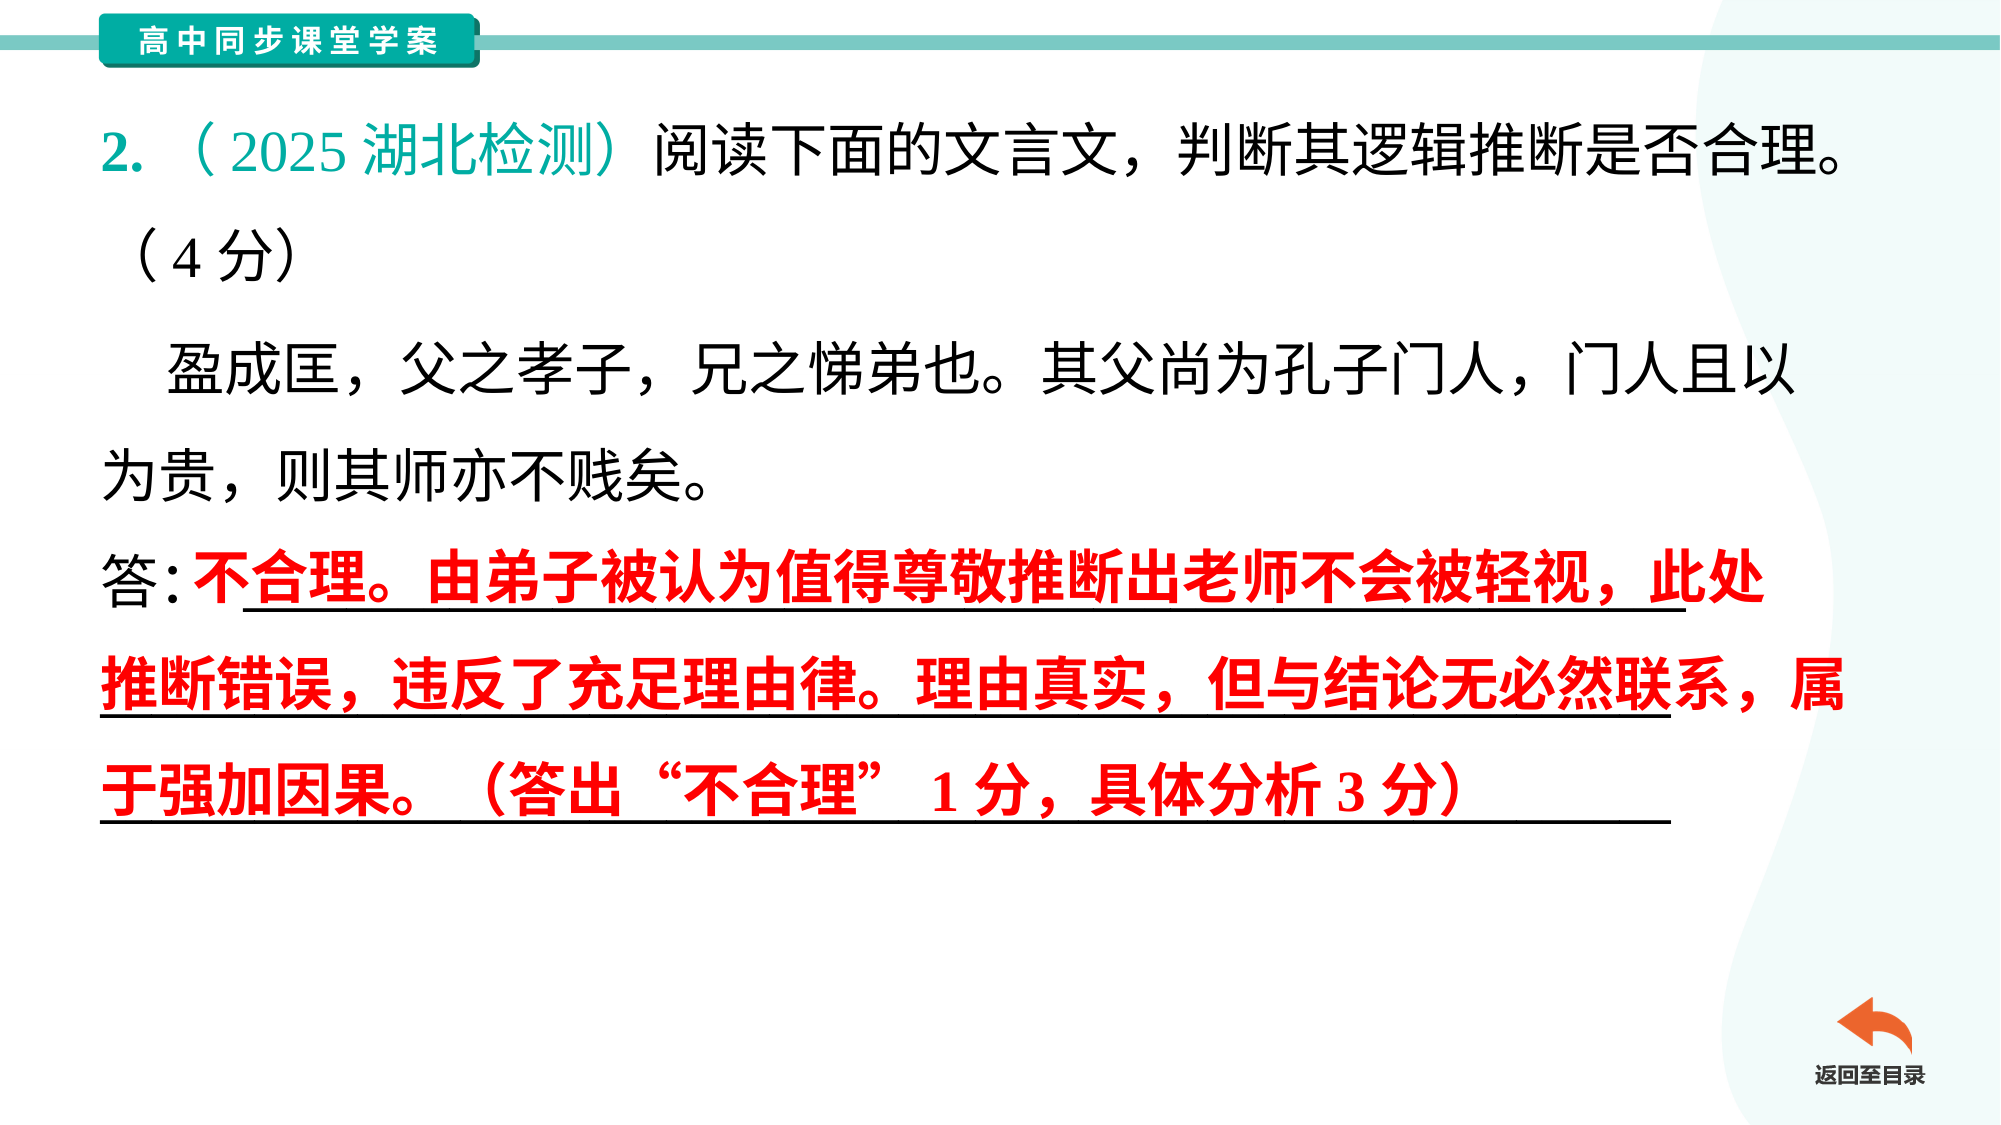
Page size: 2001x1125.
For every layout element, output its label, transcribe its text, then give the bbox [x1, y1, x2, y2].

text_box 盈成匡，父之孝子，兄之悌弟也。其父尚为孔子门人，门人且以 为贵，则其师亦不贱矣。 答： ________________________________________________________ _____________________________________________________________ _____________________________________________________________ [100, 296, 1899, 504]
picture [0, 0, 2000, 1125]
text_box 盈成匡，父之孝子，兄之悌弟也。其父尚为孔子门人，门人且以 为贵，则其师亦不贱矣。 答： ________________________________________________________ _____________________________________________________________ _____________________________________________________________ [100, 823, 1899, 828]
text_box 不合理。由弟子被认为值得尊敬推断出老师不会被轻视，此处 推断错误，违反了充足理由律。理由真实，但与结论无必然联系，属 于强加因果。（答出“不合理”1分，具体分析3分） [100, 504, 1899, 823]
text_box 2.（2025湖北检测）阅读下面的文言文，判断其逻辑推断是否合理。 （4分） [100, 76, 1899, 290]
